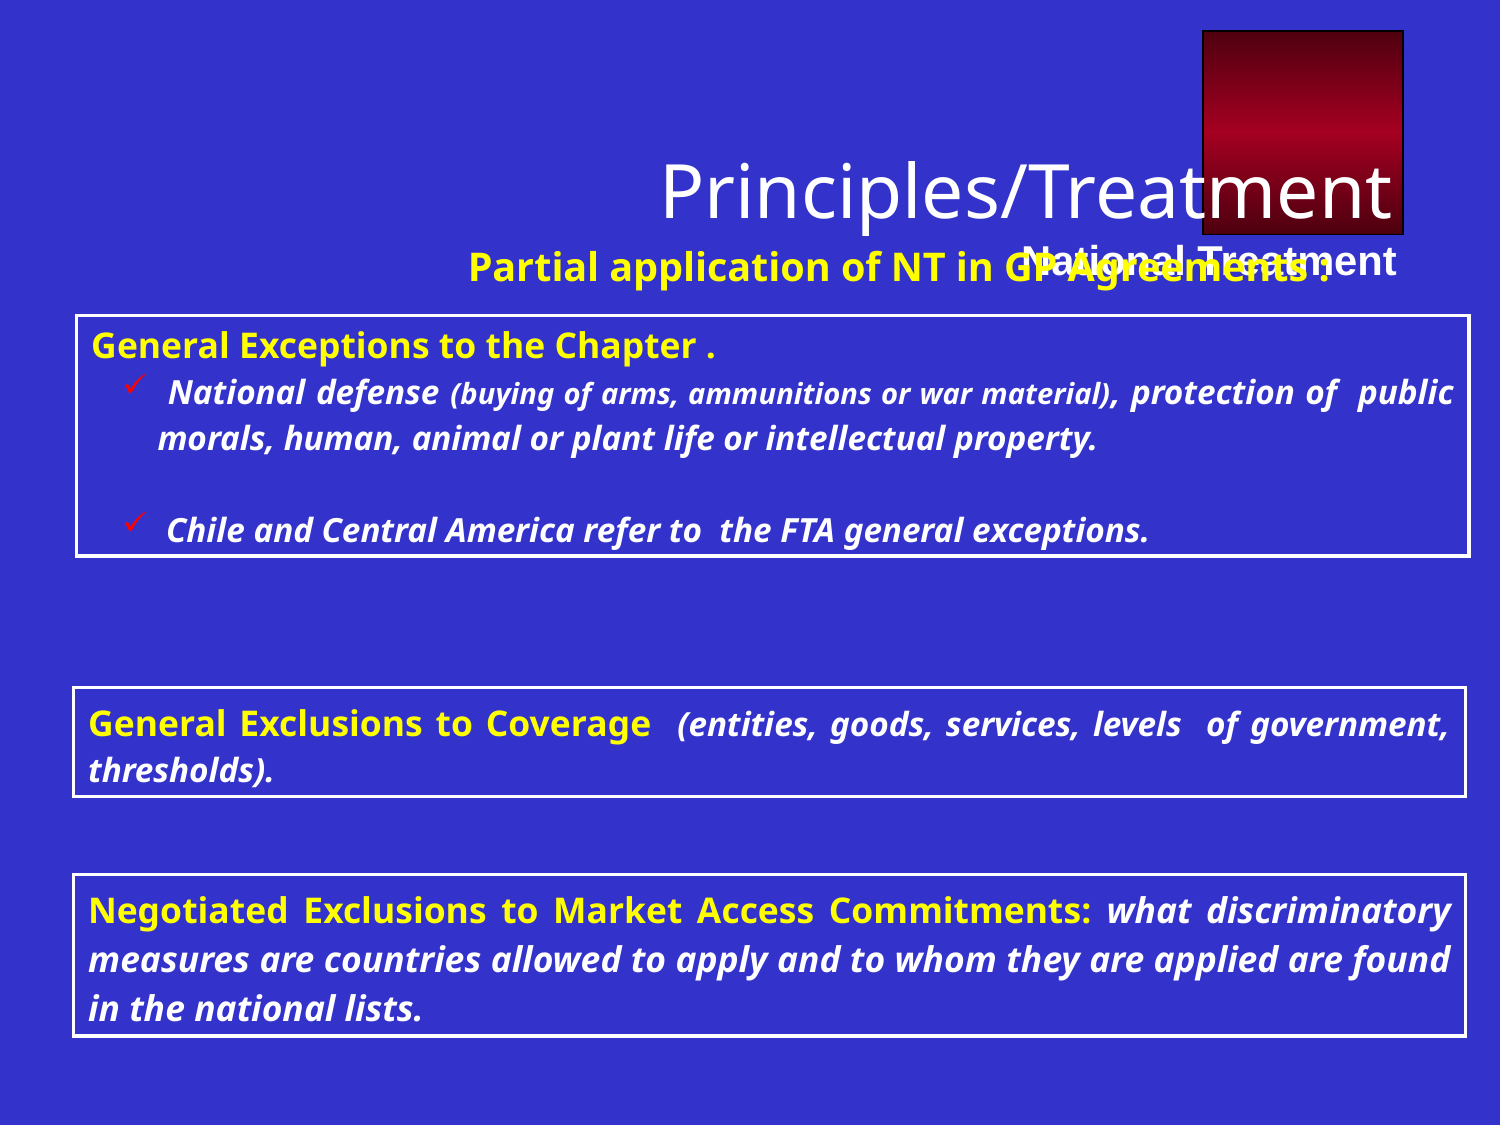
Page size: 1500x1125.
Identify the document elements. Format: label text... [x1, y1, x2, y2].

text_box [73, 605, 1467, 793]
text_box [73, 793, 1467, 1040]
text_box [1203, 31, 1404, 46]
text_box Principles/Treatment National Treatment [644, 46, 1412, 232]
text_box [76, 234, 1470, 607]
